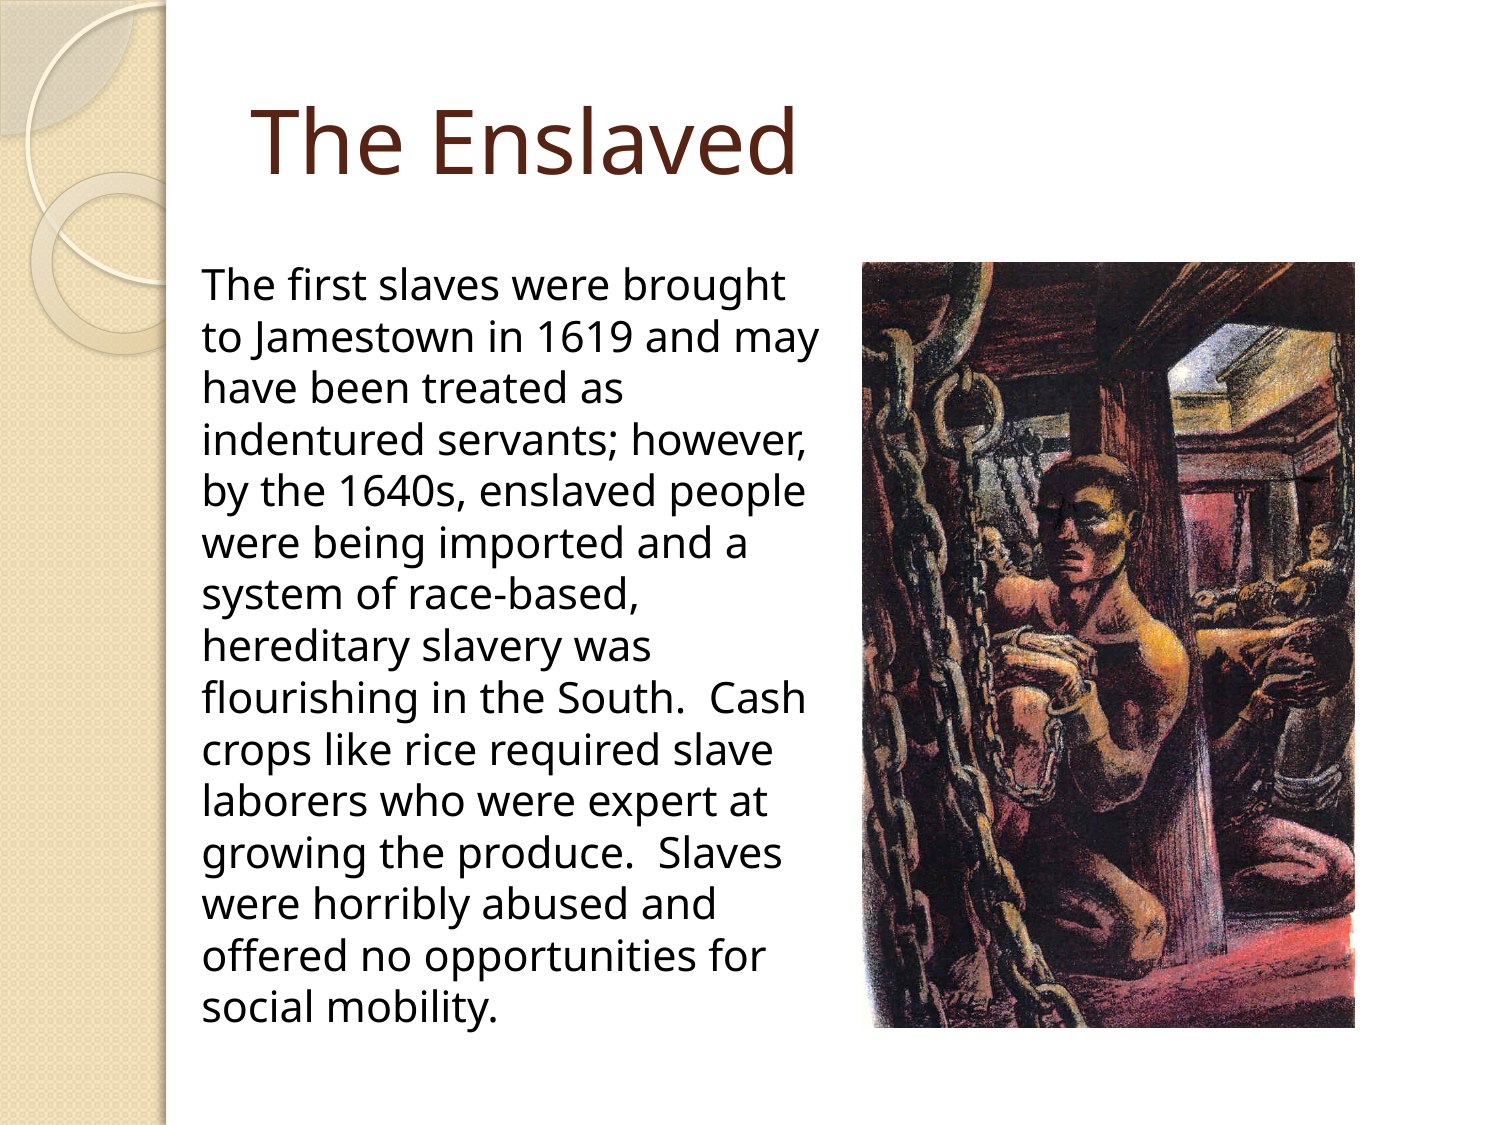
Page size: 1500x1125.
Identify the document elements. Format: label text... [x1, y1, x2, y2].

list The first slaves were brought to Jamestown in 1619 and may have been treated as indentured servants; however, by the 1640s, enslaved people were being imported and a system of race-based, hereditary slavery was flourishing in the South. Cash crops like rice required slave laborers who were expert at growing the produce. Slaves were horribly abused and offered no opportunities for social mobility. [174, 249, 836, 1088]
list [862, 262, 1356, 1028]
title The Enslaved [235, 45, 1466, 233]
